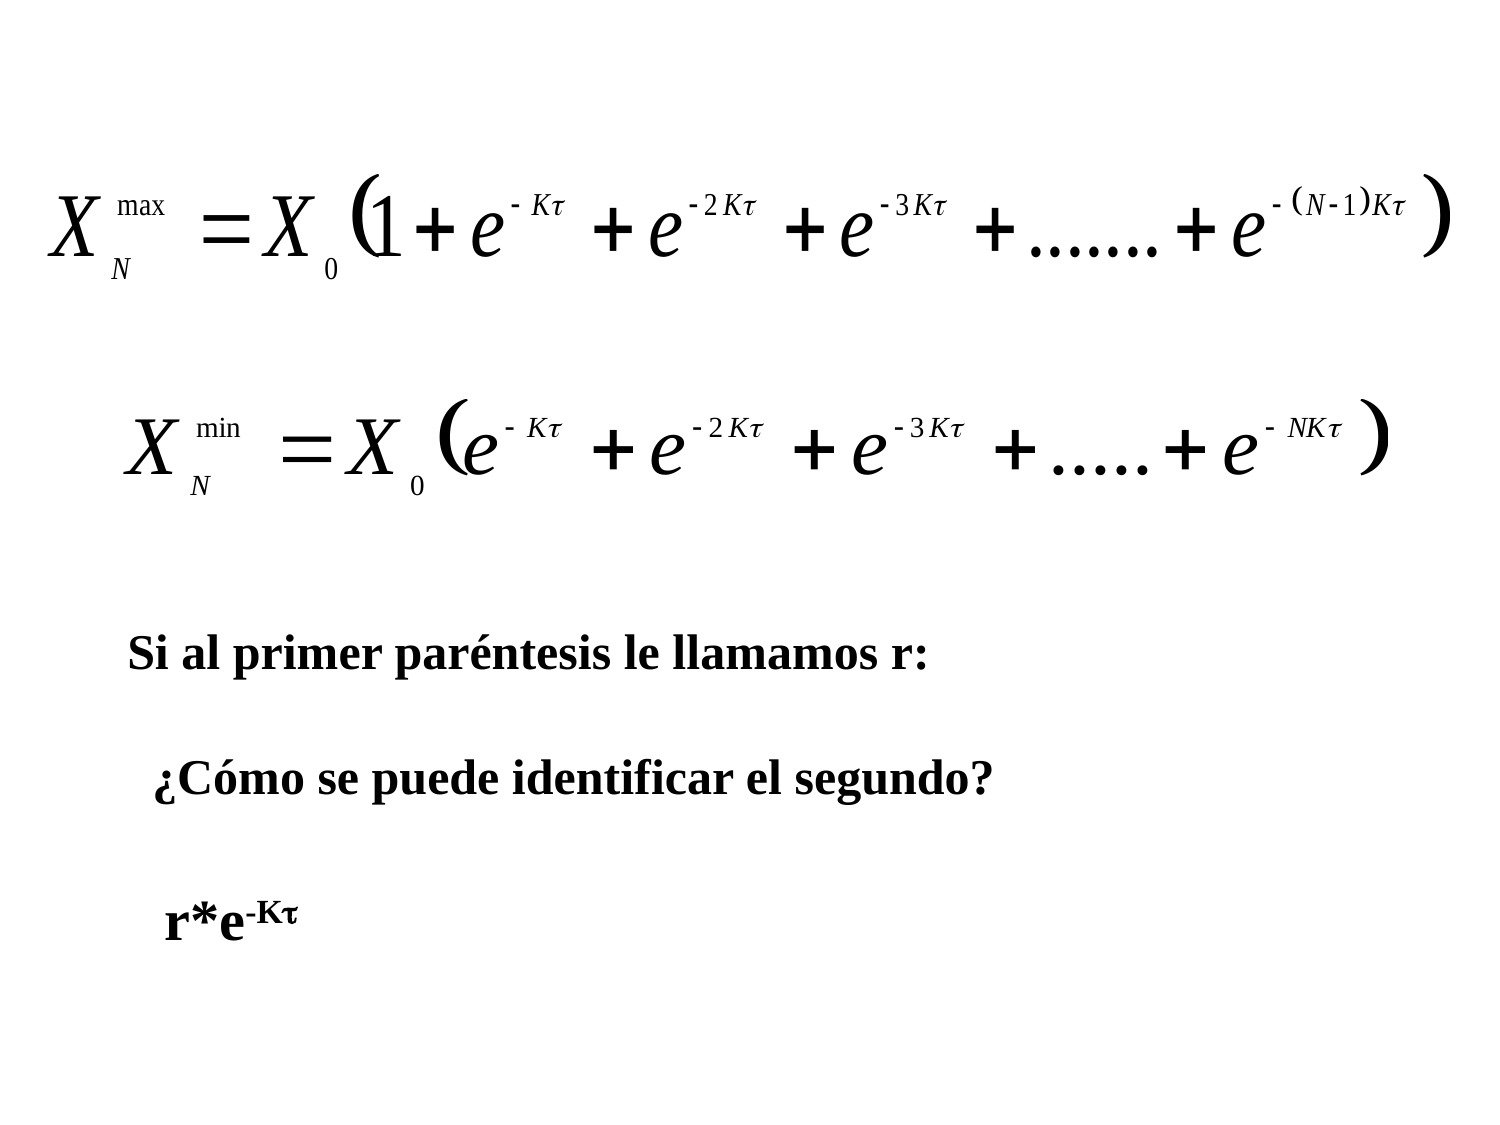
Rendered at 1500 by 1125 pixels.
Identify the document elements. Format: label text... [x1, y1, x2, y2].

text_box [37, 174, 1451, 294]
text_box Si al primer paréntesis le llamamos r: [112, 612, 1113, 688]
text_box r*e-K [150, 875, 1088, 960]
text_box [112, 399, 1388, 509]
text_box ¿Cómo se puede identificar el segundo? [137, 737, 1088, 813]
